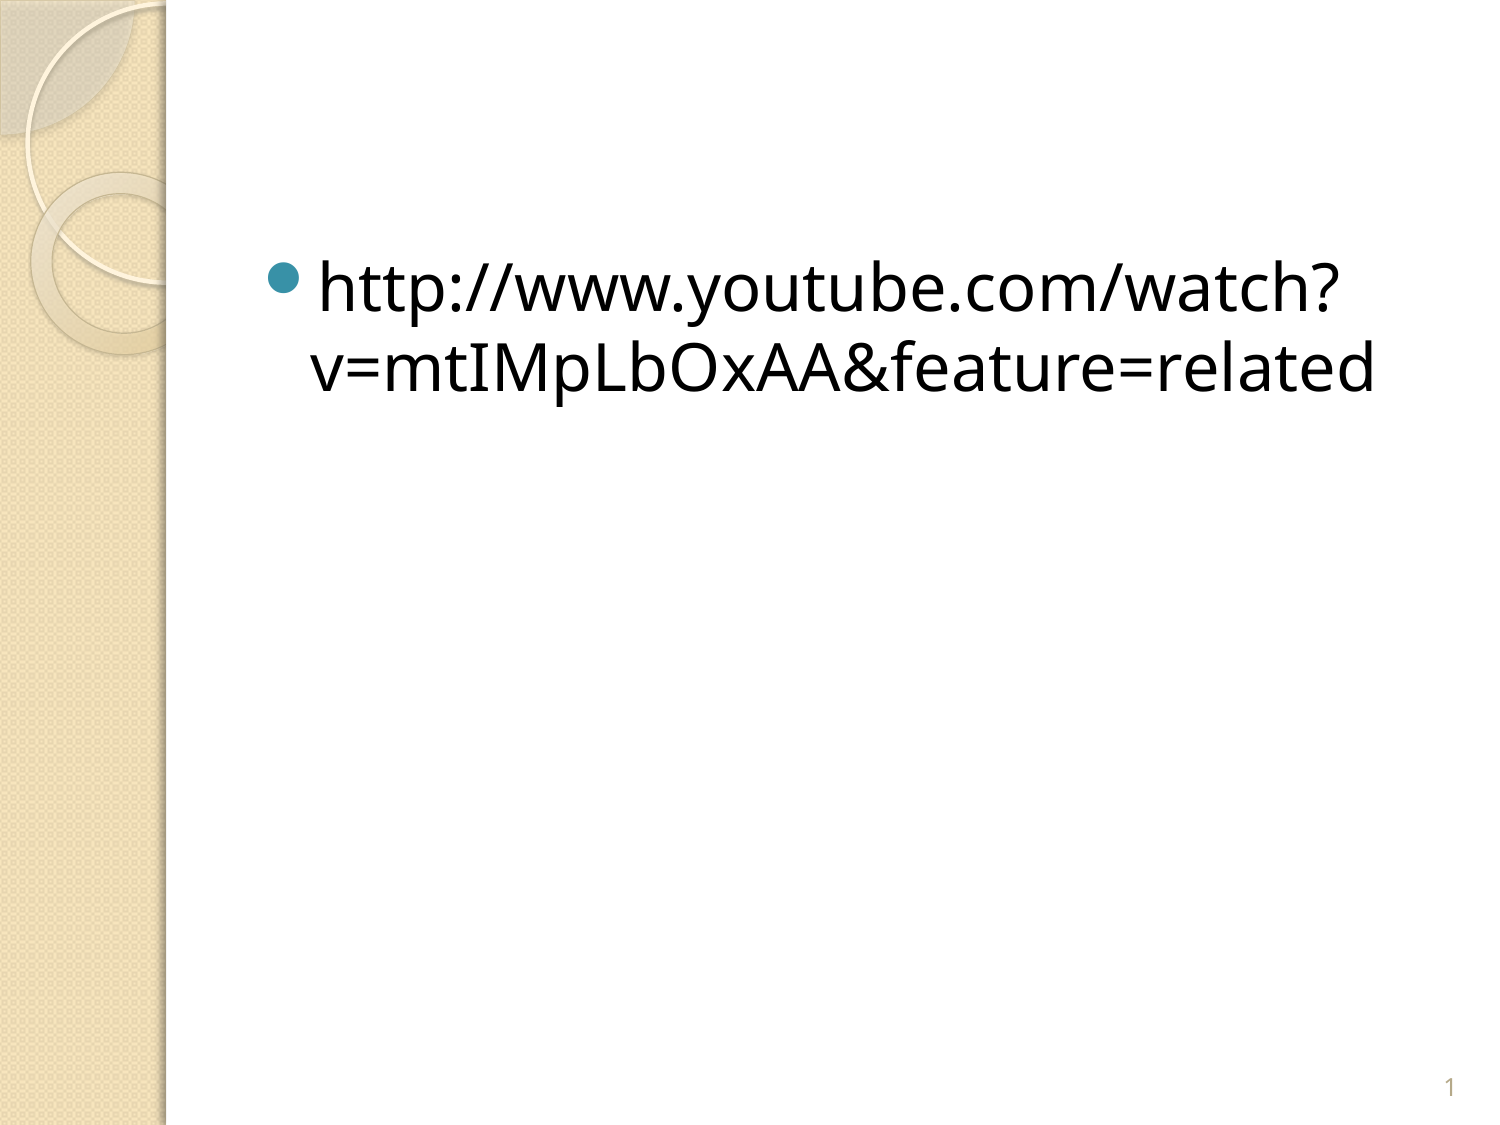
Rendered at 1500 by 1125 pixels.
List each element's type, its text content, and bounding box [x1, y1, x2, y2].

slide_number 1 [1413, 1034, 1488, 1113]
list http://www.youtube.com/watch?v=mtIMpLbOxAA&feature=related [235, 237, 1466, 1025]
